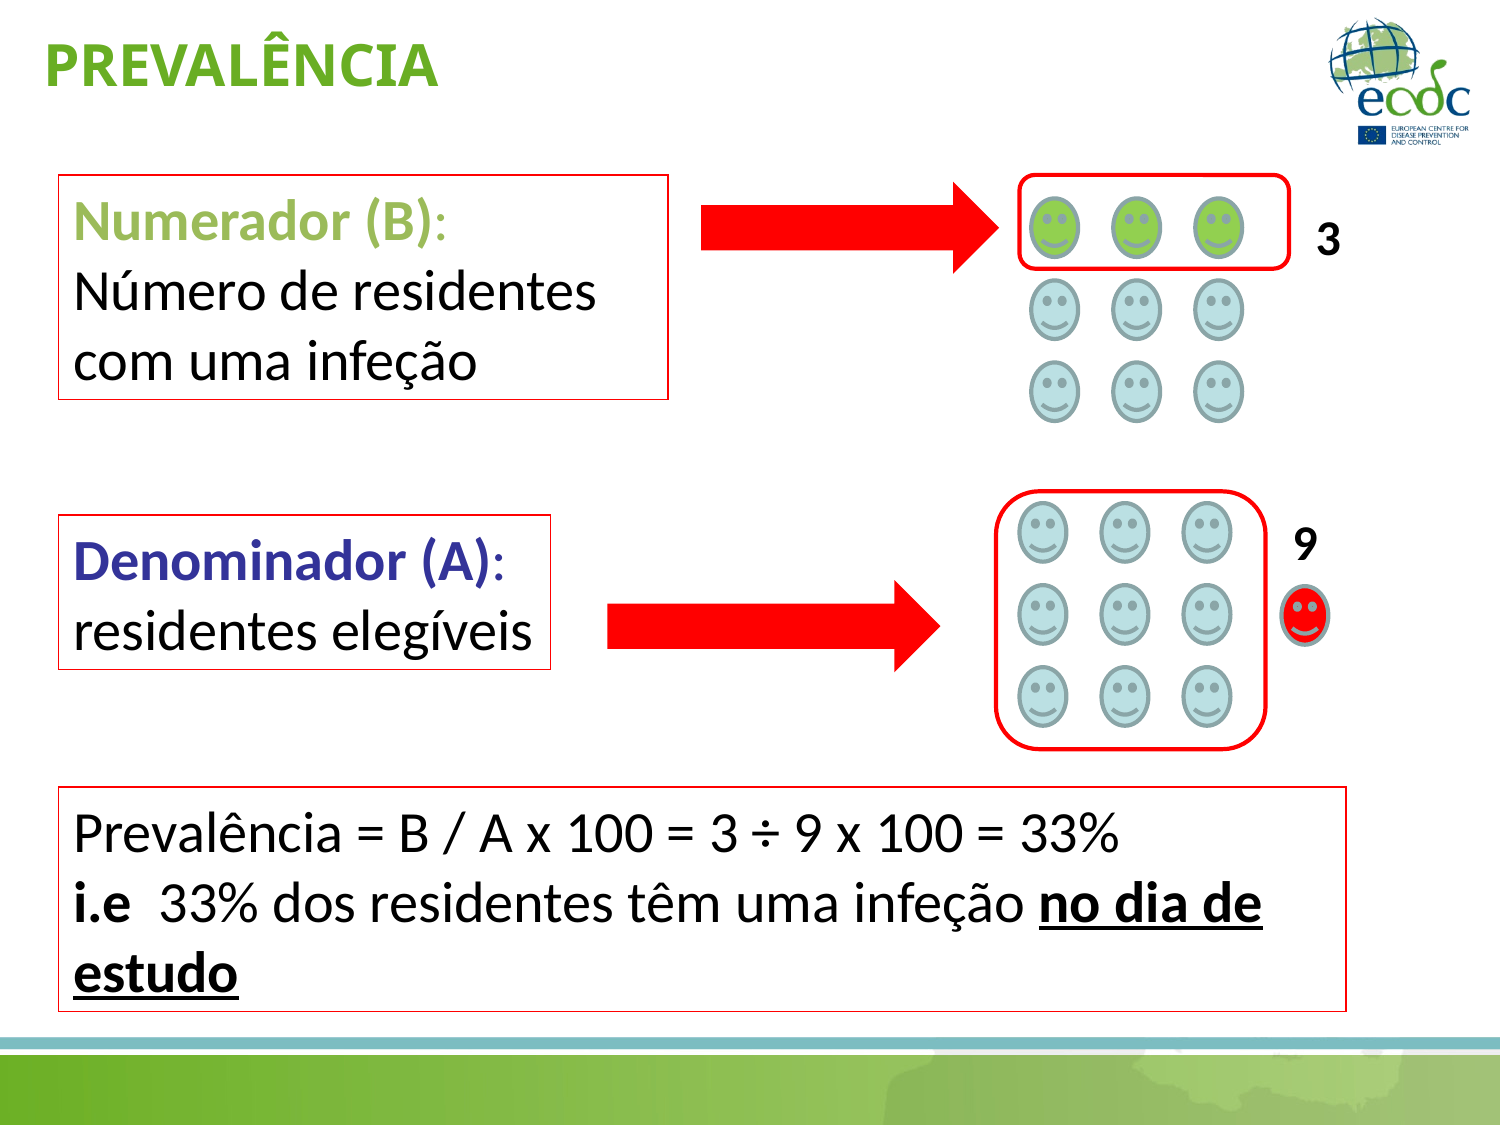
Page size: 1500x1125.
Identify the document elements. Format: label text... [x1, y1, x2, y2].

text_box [58, 174, 1357, 422]
picture [1328, 17, 1473, 148]
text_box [58, 491, 1334, 750]
text_box Prevalência = B / A x 100 = 3 ÷ 9 x 100 = 33% i.e 33% dos residentes têm uma infeção no dia de estudo [58, 786, 1346, 1012]
title PREVALÊNCIA [43, 36, 1394, 172]
picture [0, 1037, 1500, 1125]
